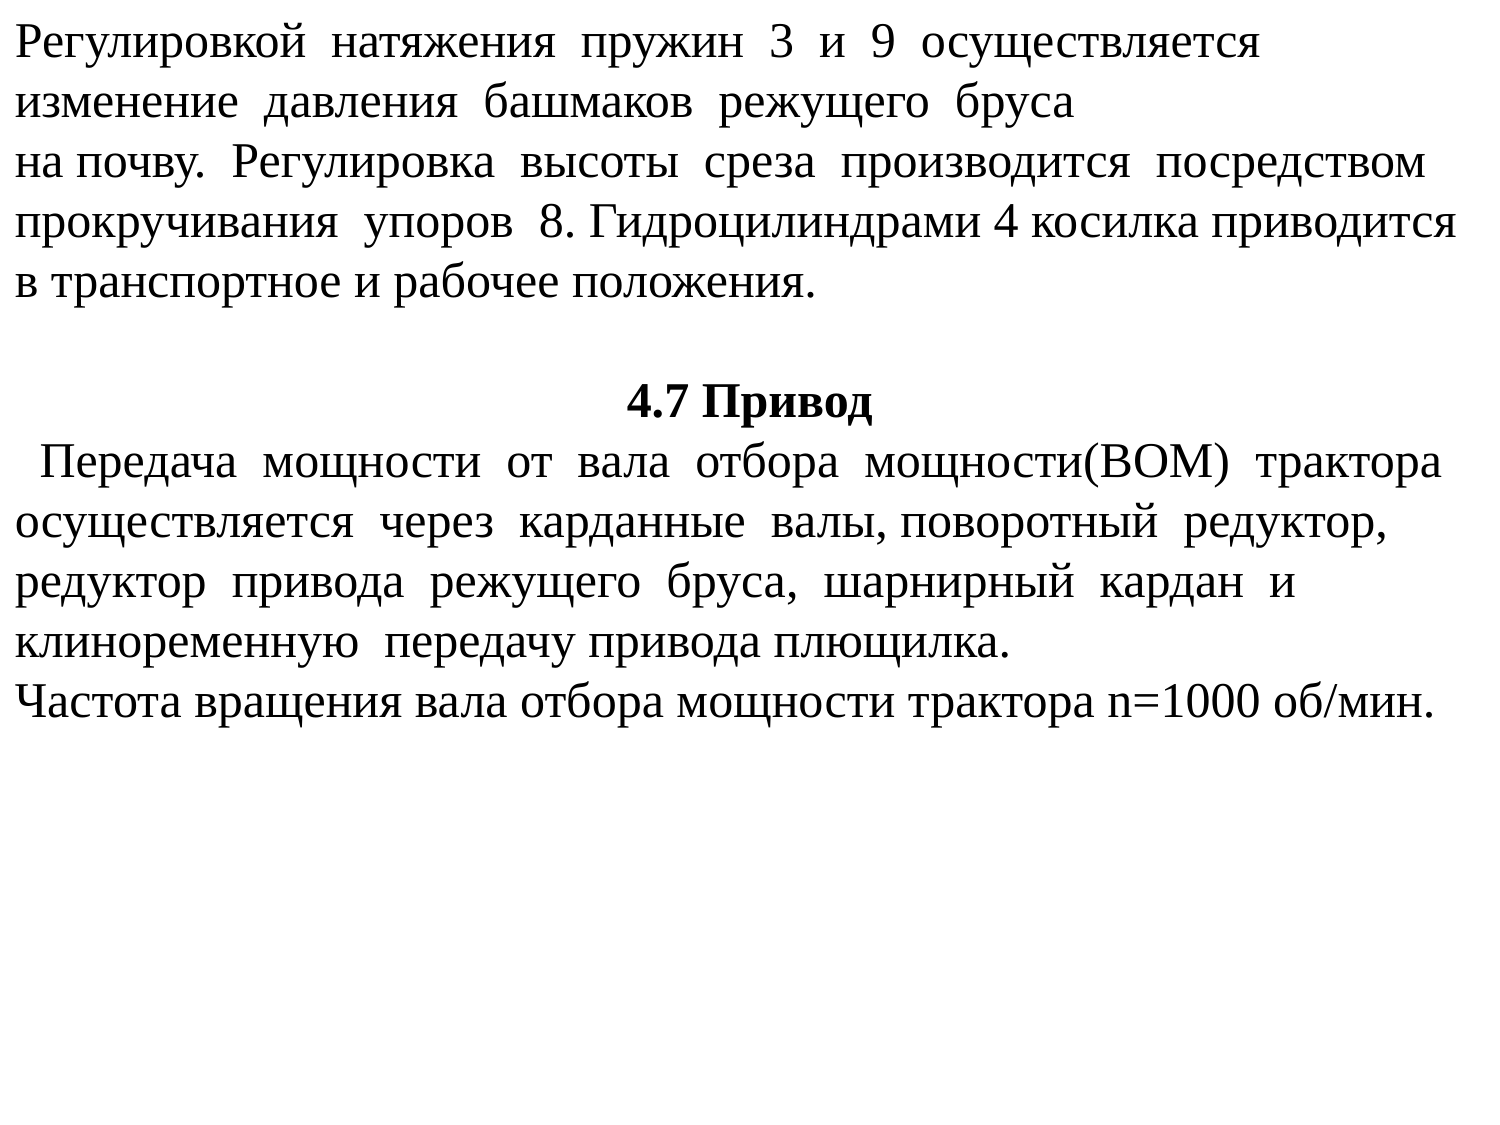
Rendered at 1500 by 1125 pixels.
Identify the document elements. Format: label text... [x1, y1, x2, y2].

text_box Регулировкой натяжения пружин 3 и 9 осуществляется изменение давления башмаков режущего бруса на почву. Регулировка высоты среза производится посредством прокручивания упоров 8. Гидроцилиндрами 4 косилка приводится в транспортное и рабочее положения. 4.7 Привод Передача мощности от вала отбора мощности(ВОМ) трактора осуществляется через карданные валы, поворотный редуктор, редуктор привода режущего бруса, шарнирный кардан и клиноременную передачу привода плющилка. Частота вращения вала отбора мощности трактора n=1000 об/мин. [0, 0, 1500, 735]
